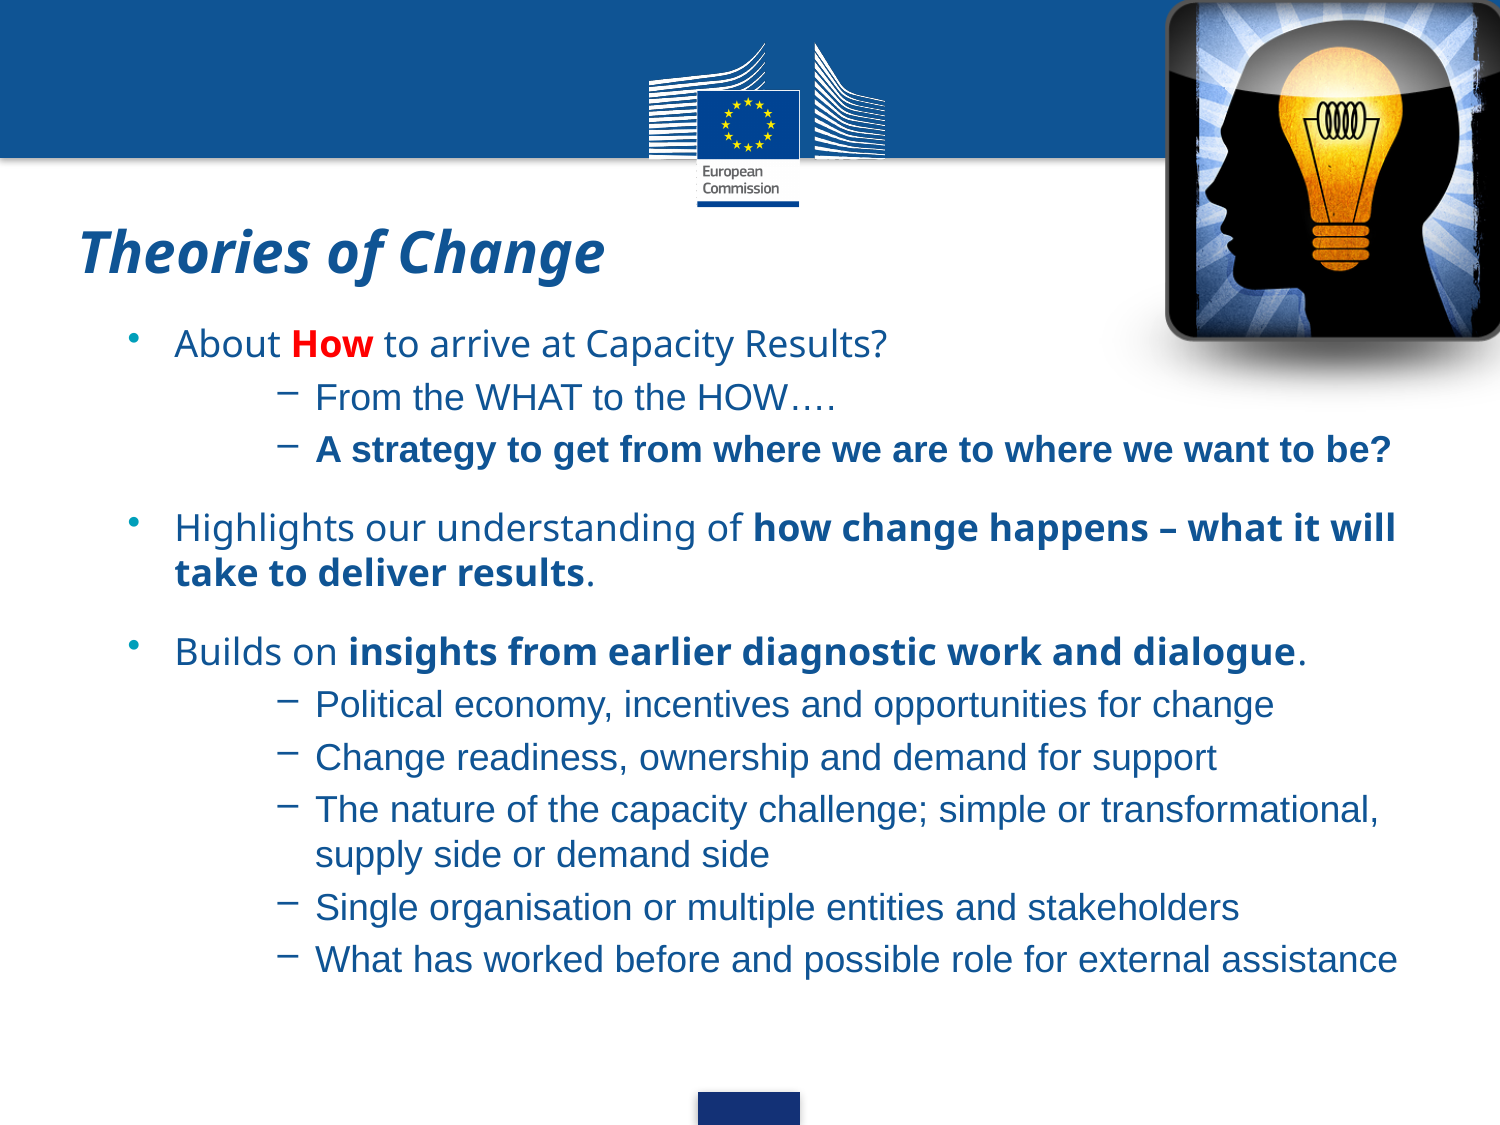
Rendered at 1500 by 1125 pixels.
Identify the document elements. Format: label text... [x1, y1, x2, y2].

title Theories of Change [62, 187, 1093, 312]
picture [649, 42, 885, 187]
picture [1098, 0, 1500, 412]
list About How to arrive at Capacity Results? From the WHAT to the HOW…. A strategy to get from where we are to where we want to be? Highlights our understanding of how change happens – what it will take to deliver results. Builds on insights from earlier diagnostic work and dialogue. Political economy, incentives and opportunities for change Change readiness, ownership and demand for support The nature of the capacity challenge; simple or transformational, supply side or demand side Single organisation or multiple entities and stakeholders What has worked before and possible role for external assistance [37, 312, 1425, 1050]
